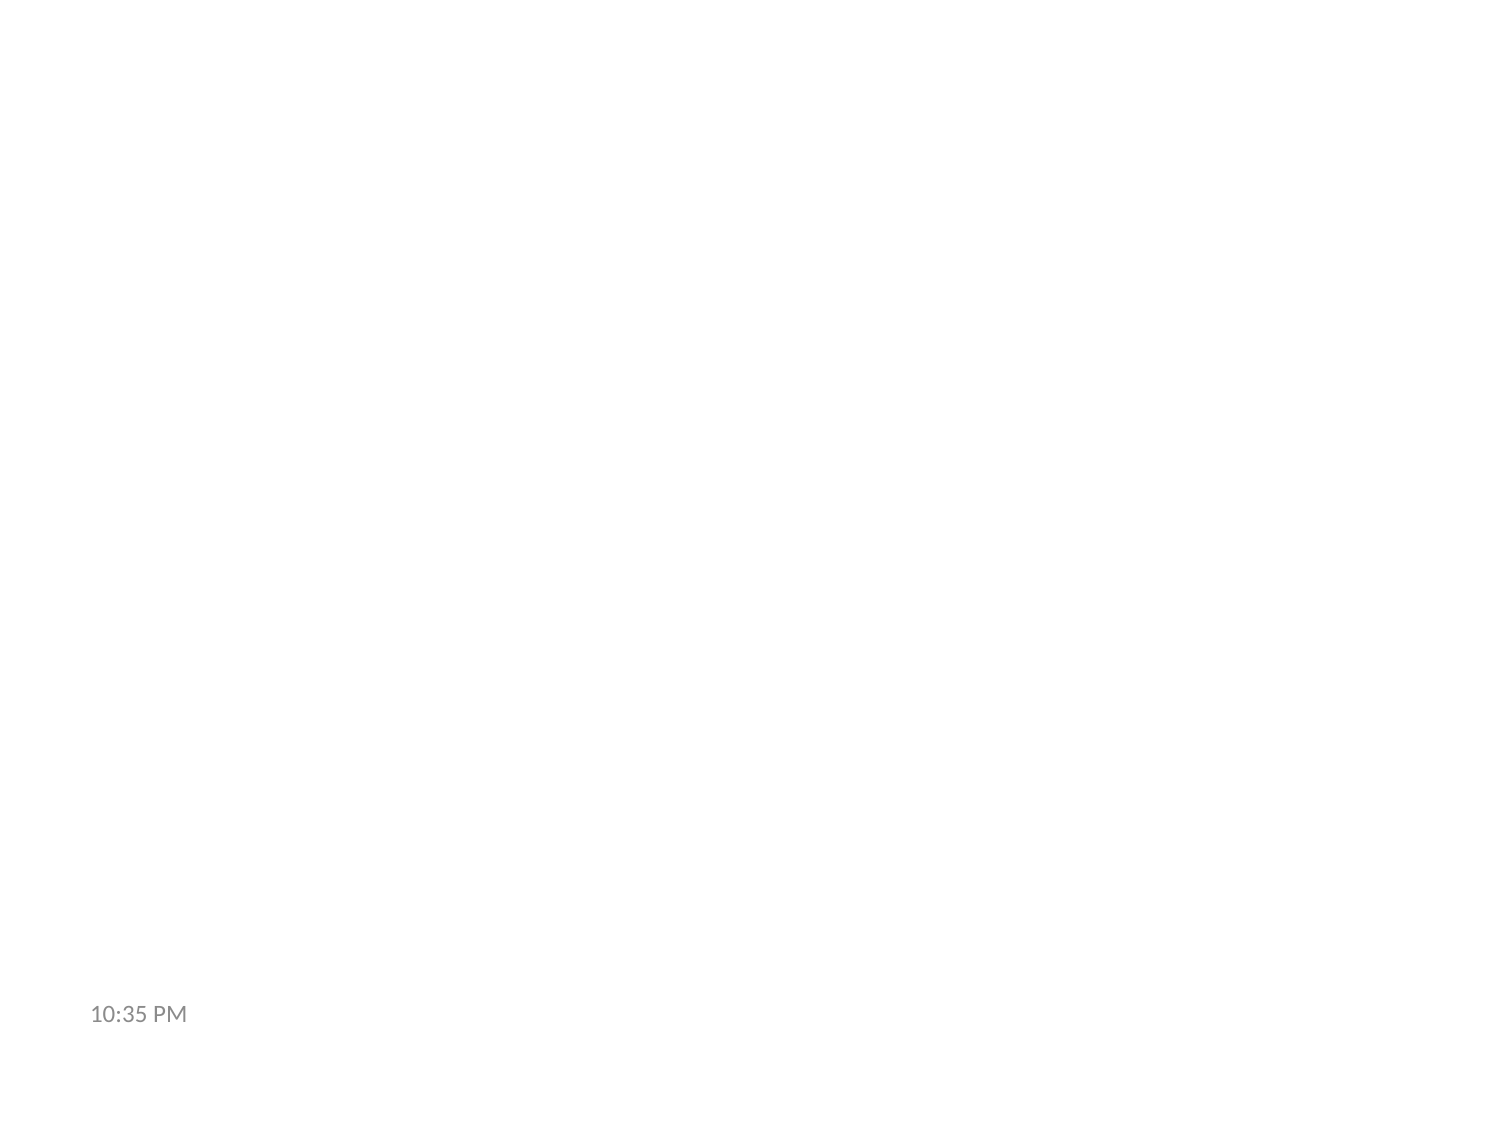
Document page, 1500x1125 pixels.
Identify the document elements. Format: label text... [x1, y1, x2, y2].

text_box 3:35 PM [75, 982, 425, 1043]
